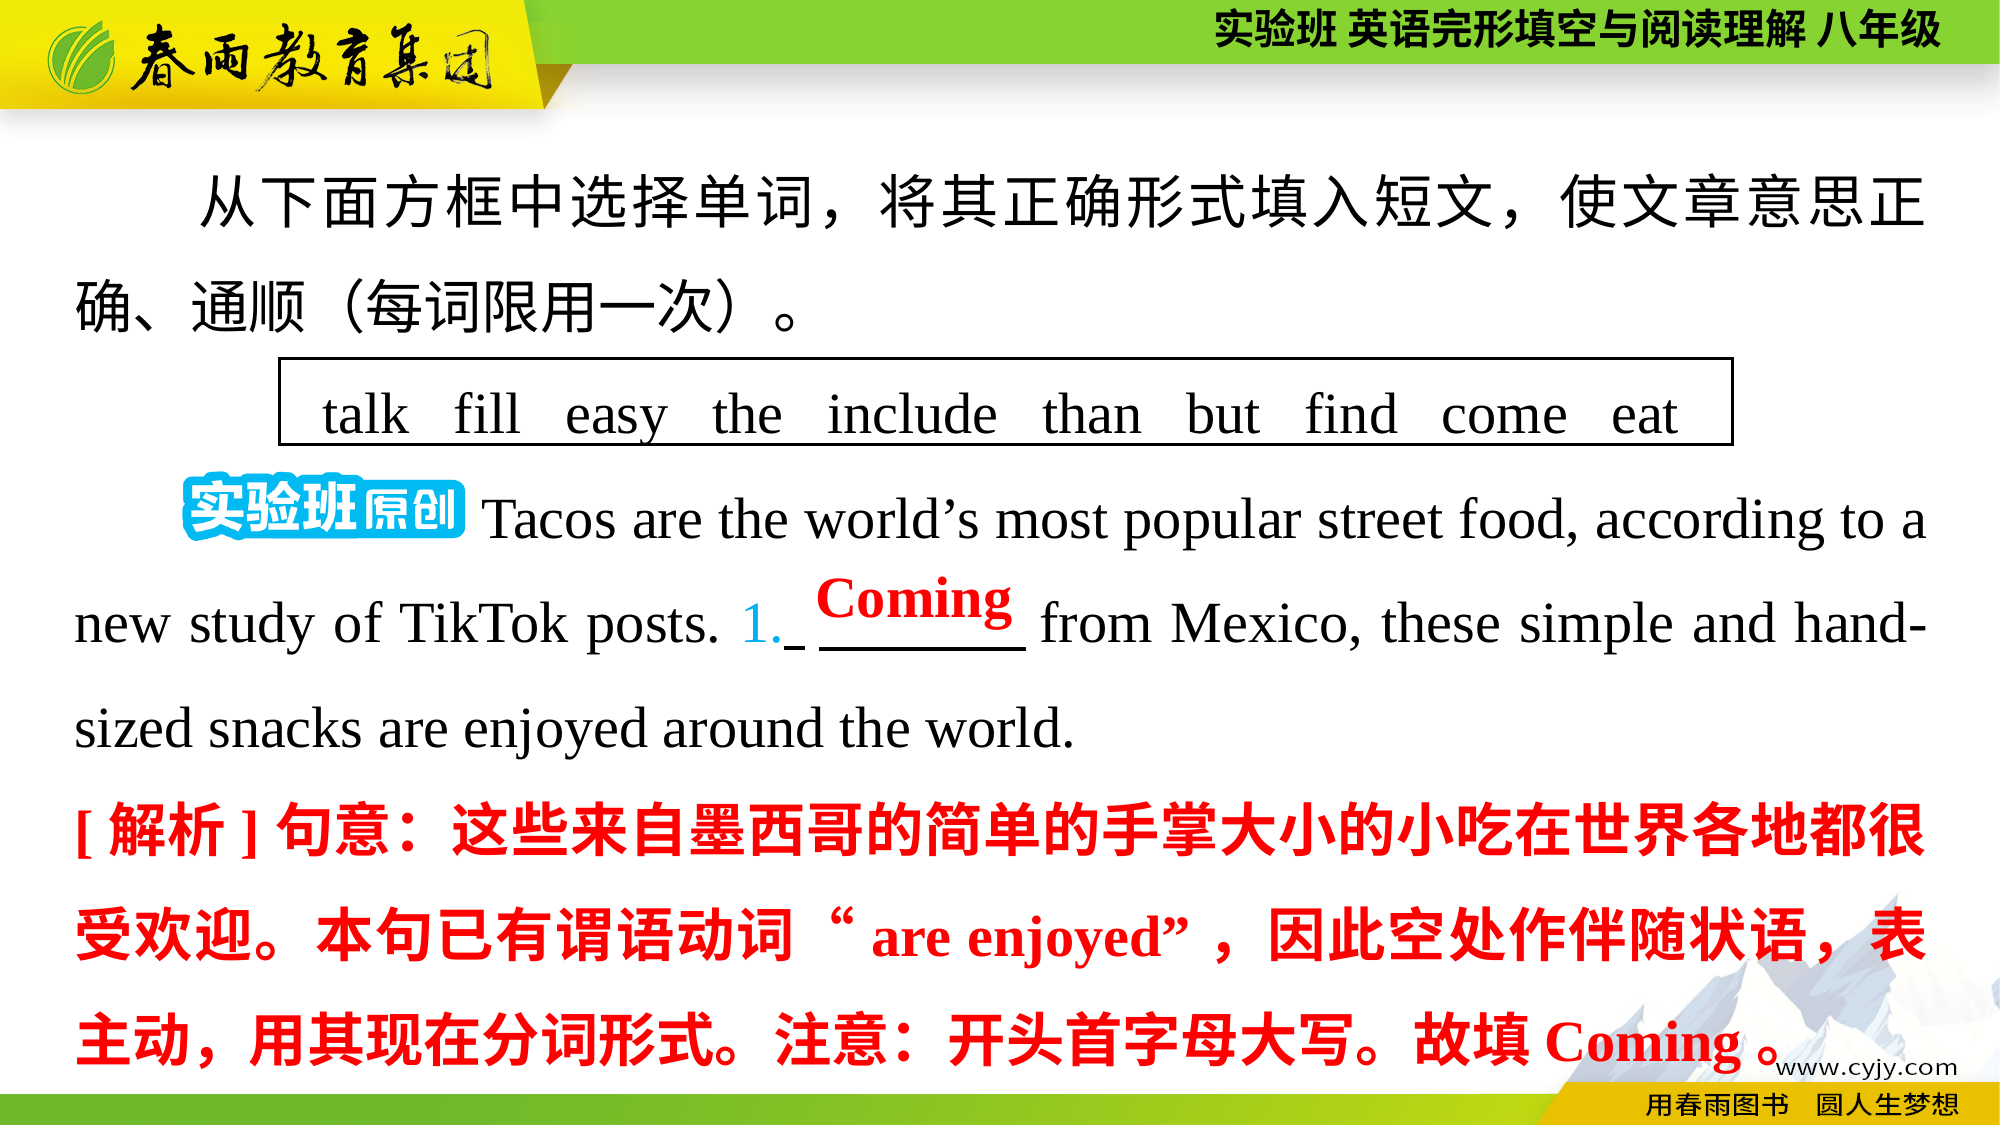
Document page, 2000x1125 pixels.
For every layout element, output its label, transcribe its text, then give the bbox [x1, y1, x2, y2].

text_box [解析]句意：这些来自墨西哥的简单的手掌大小的小吃在世界各地都很受欢迎。本句已有谓语动词“are enjoyed”，因此空处作伴随状语，表主动，用其现在分词形式。注意：开头首字母大写。故填Coming。 [59, 750, 1944, 1081]
text_box Coming [800, 552, 1028, 637]
picture [0, 0, 2000, 1125]
list 从下面方框中选择单词，将其正确形式填入短文，使文章意思正确、通顺（每词限用一次）。 talk fill easy the include than but find come eat Tacos are the world’s most popular street food, according to a new study of TikTok posts. 1. from Mexico, these simple and hand-sized snacks are enjoyed around the world. [59, 122, 1944, 750]
text_box [279, 358, 1733, 445]
